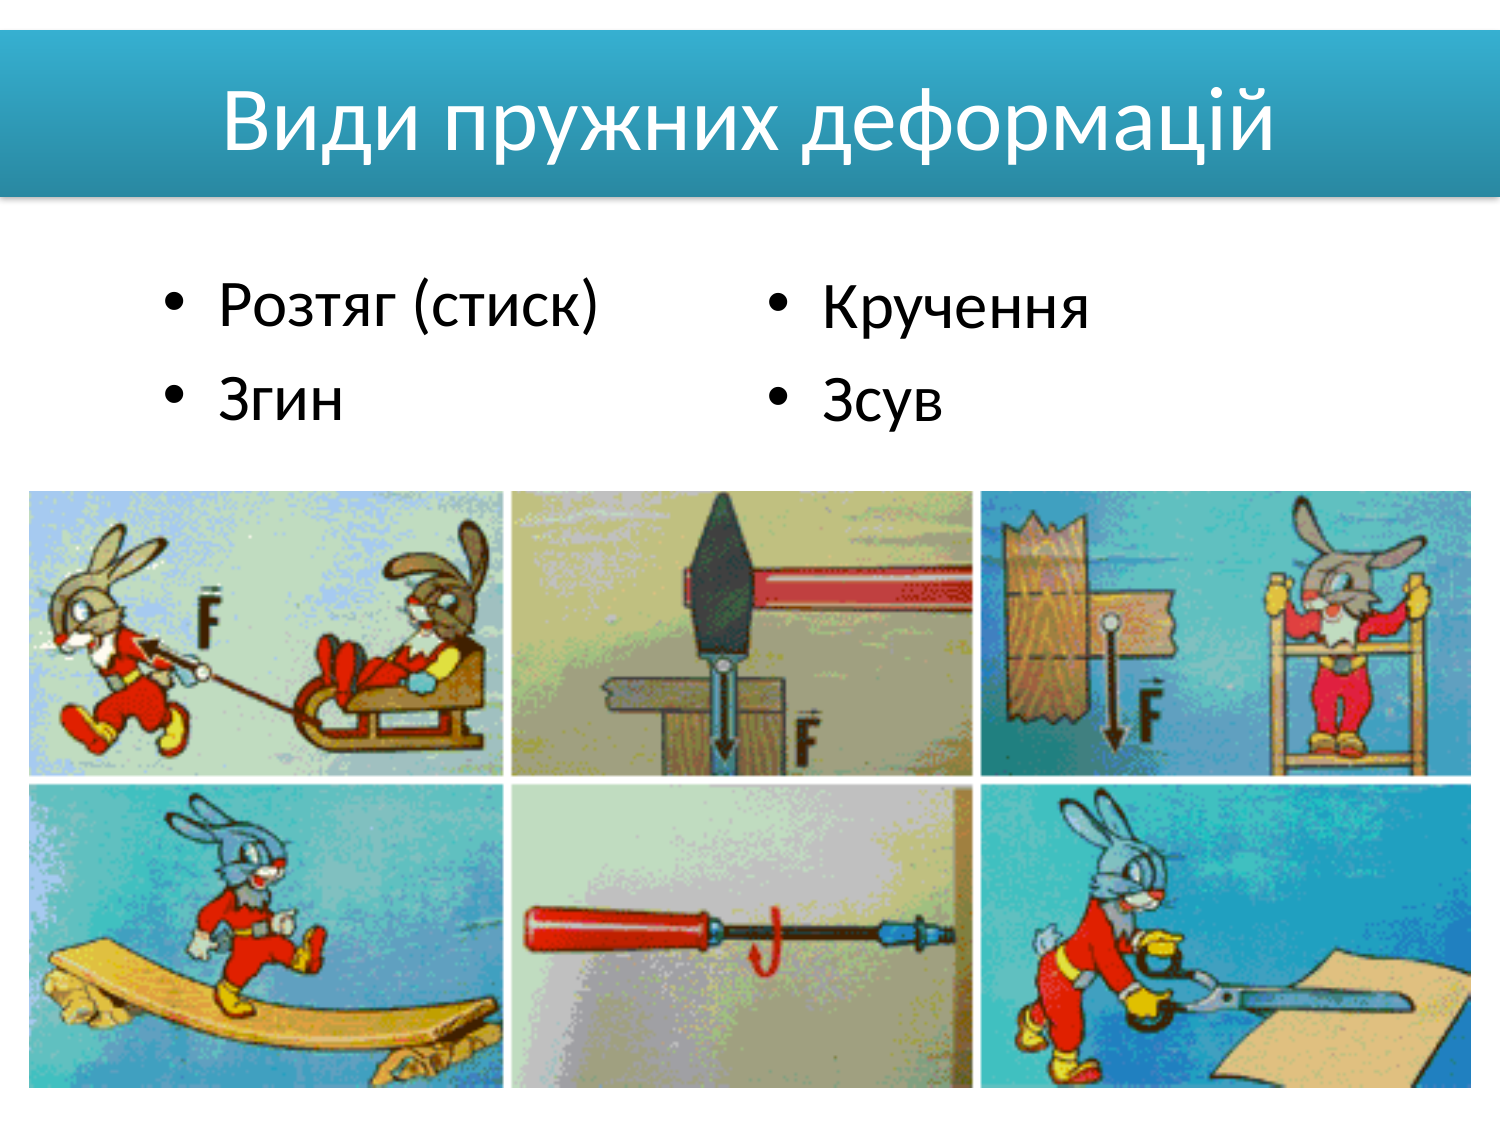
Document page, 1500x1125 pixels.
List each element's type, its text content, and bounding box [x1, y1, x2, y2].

list Розтяг (стиск) Згин [147, 252, 632, 442]
picture [29, 491, 1471, 1089]
text_box Кручення Зсув [751, 254, 1166, 489]
title Види пружних деформацій [0, 30, 1500, 197]
